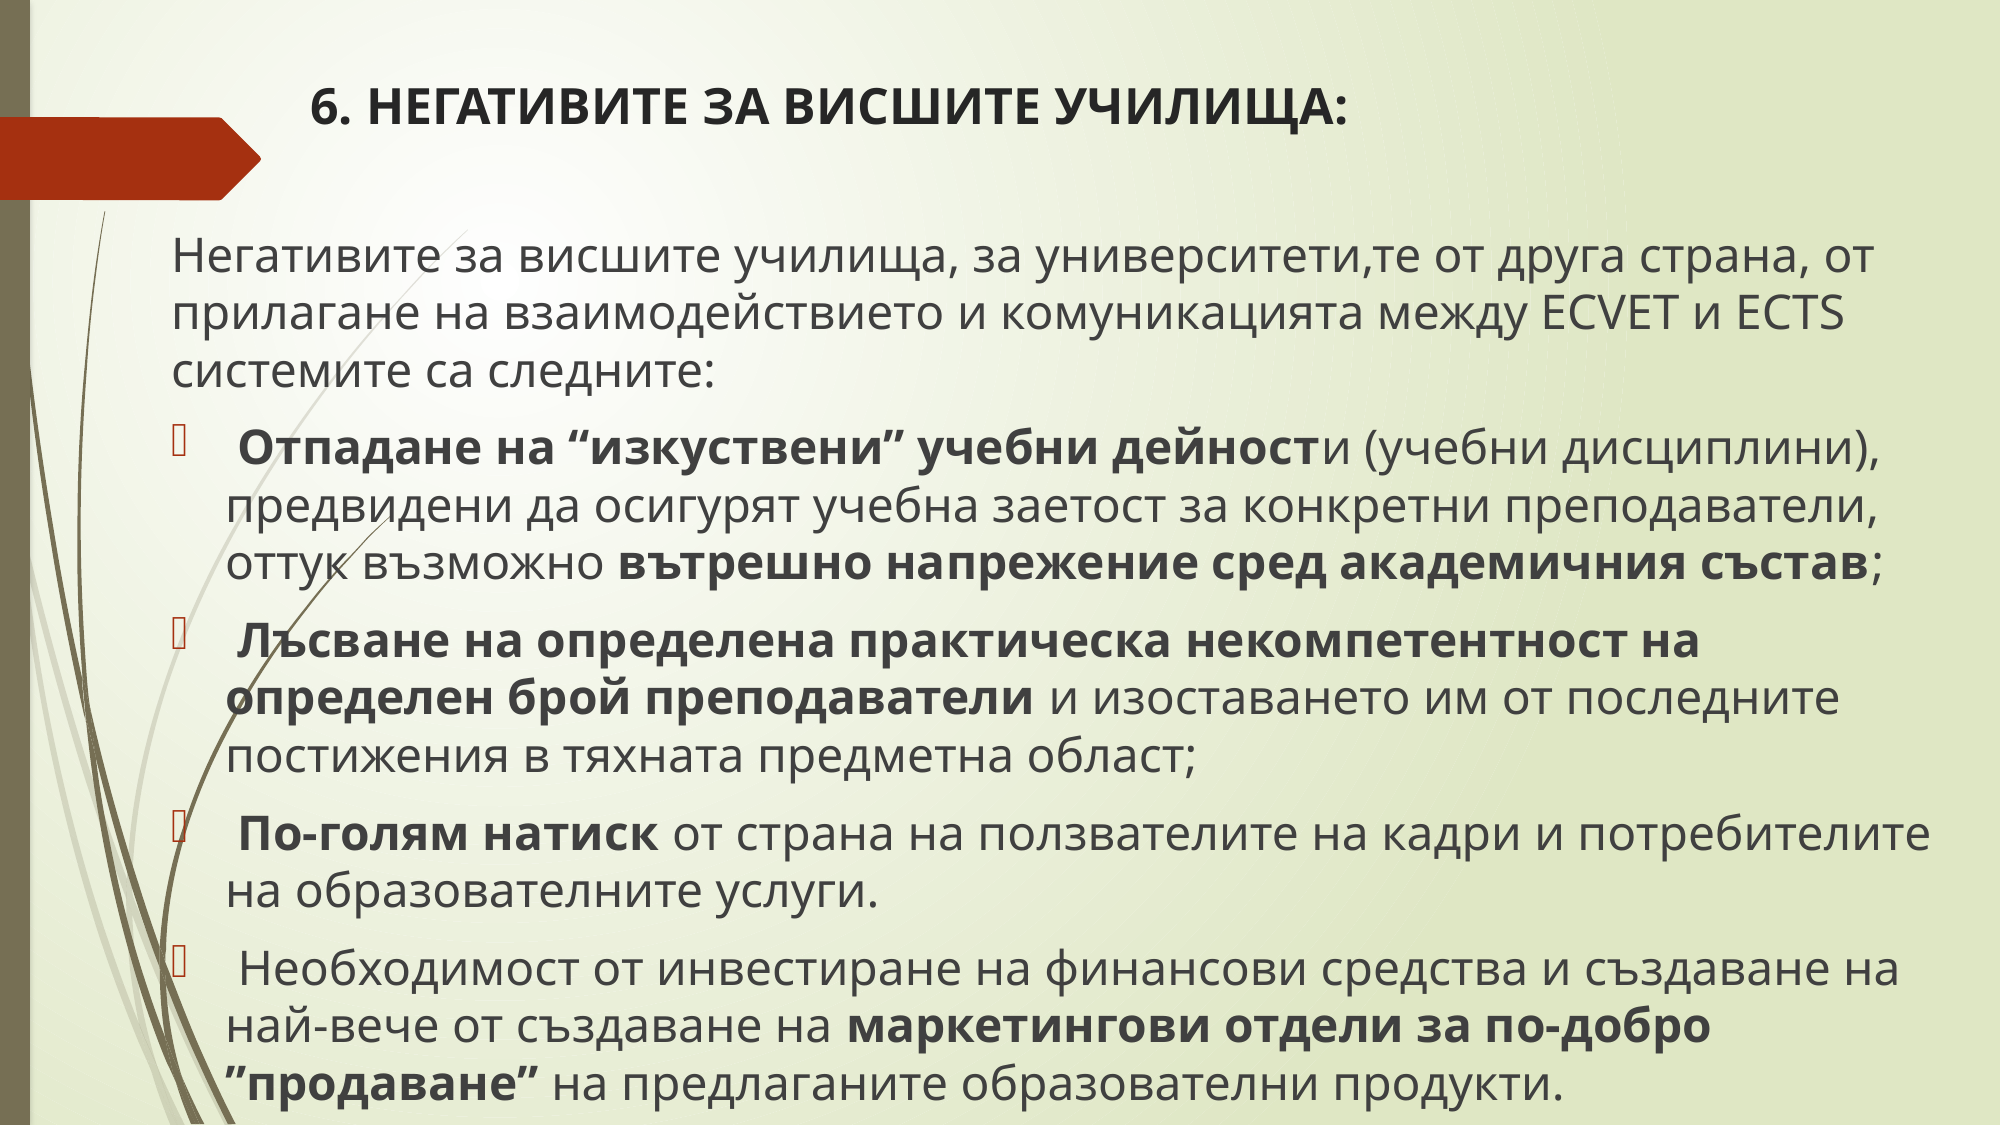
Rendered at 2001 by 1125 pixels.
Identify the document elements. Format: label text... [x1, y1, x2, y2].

title 6. НЕГАТИВИТЕ ЗА ВИСШИТЕ УЧИЛИЩА: [295, 66, 1438, 165]
list Негативите за висшите училища, за университети,те от друга страна, от прилагане на взаимодействието и комуникацията между ECVET и ECTS системите са следните: Отпадане на “изкуствени” учебни дейности (учебни дисциплини), предвидени да осигурят учебна заетост за конкретни преподаватели, оттук възможно вътрешно напрежение сред академичния състав; Лъсване на определена практическа некомпетентност на определен брой преподаватели и изоставането им от последните постижения в тяхната предметна област; По-голям натиск от страна на ползвателите на кадри и потребителите на образователните услуги. Необходимост от инвестиране на финансови средства и създаване на най-вече от създаване на маркетингови отдели за по-добро ”продаване” на предлаганите образователни продукти. [156, 216, 2000, 1125]
